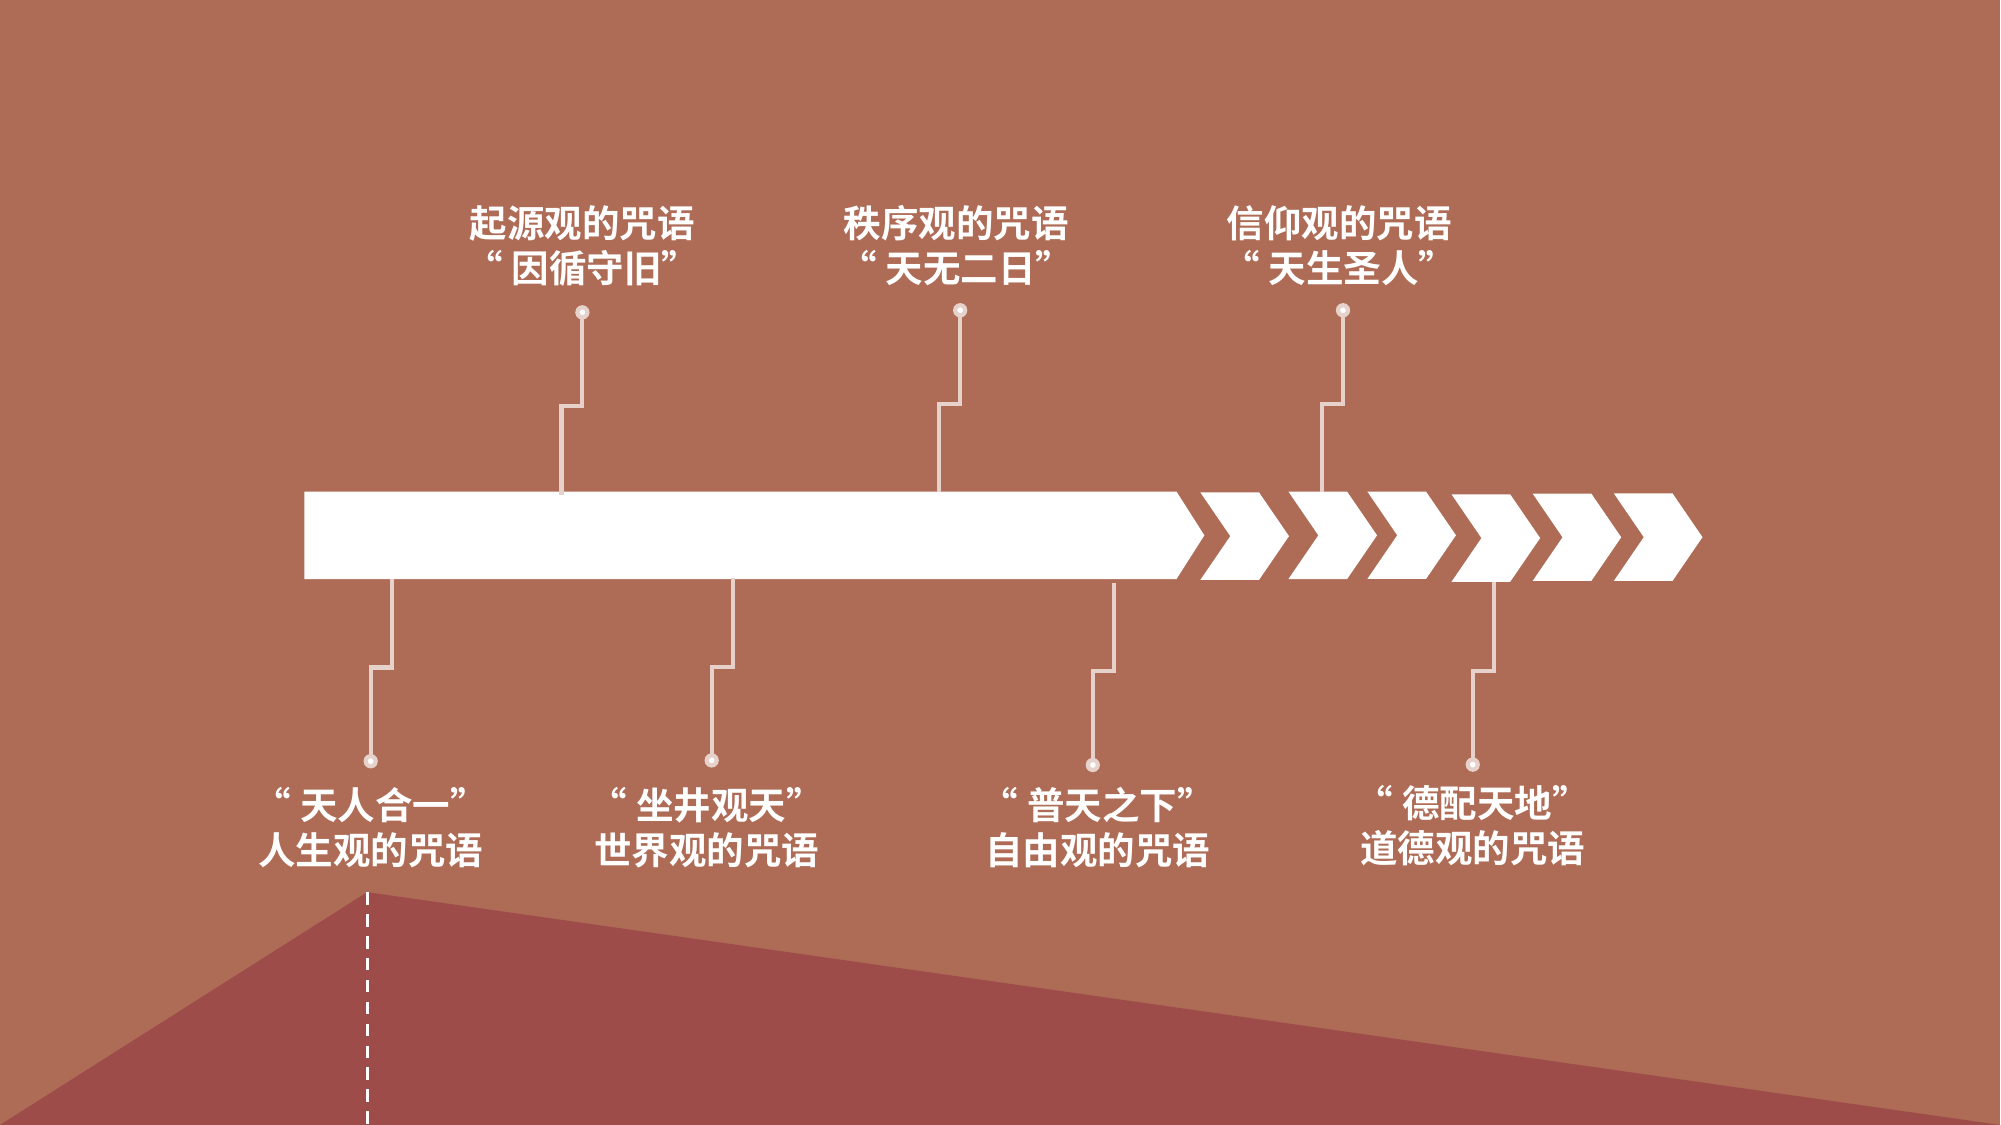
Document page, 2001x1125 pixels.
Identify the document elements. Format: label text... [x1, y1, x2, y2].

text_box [1007, 663, 1195, 690]
text_box 起源观的咒语 “因循守旧” [442, 192, 722, 298]
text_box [626, 658, 814, 685]
text_box “德配天地” 道德观的咒语 [1333, 772, 1613, 878]
text_box [303, 490, 1206, 581]
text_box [285, 659, 473, 686]
text_box [1449, 493, 1542, 583]
text_box [1198, 491, 1291, 581]
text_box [1387, 662, 1575, 689]
text_box [1365, 490, 1458, 581]
text_box 信仰观的咒语 “天生圣人” [1199, 192, 1479, 298]
text_box [1530, 492, 1623, 583]
text_box “坐井观天” 世界观的咒语 [567, 774, 847, 880]
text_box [1241, 385, 1429, 412]
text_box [858, 385, 1046, 412]
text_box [480, 387, 669, 414]
text_box [1611, 492, 1704, 582]
text_box [1286, 490, 1379, 581]
text_box [0, 891, 2000, 1125]
text_box “天人合一” 人生观的咒语 [231, 774, 511, 880]
text_box “普天之下” 自由观的咒语 [958, 775, 1238, 880]
text_box 秩序观的咒语 “天无二日” [816, 192, 1096, 298]
